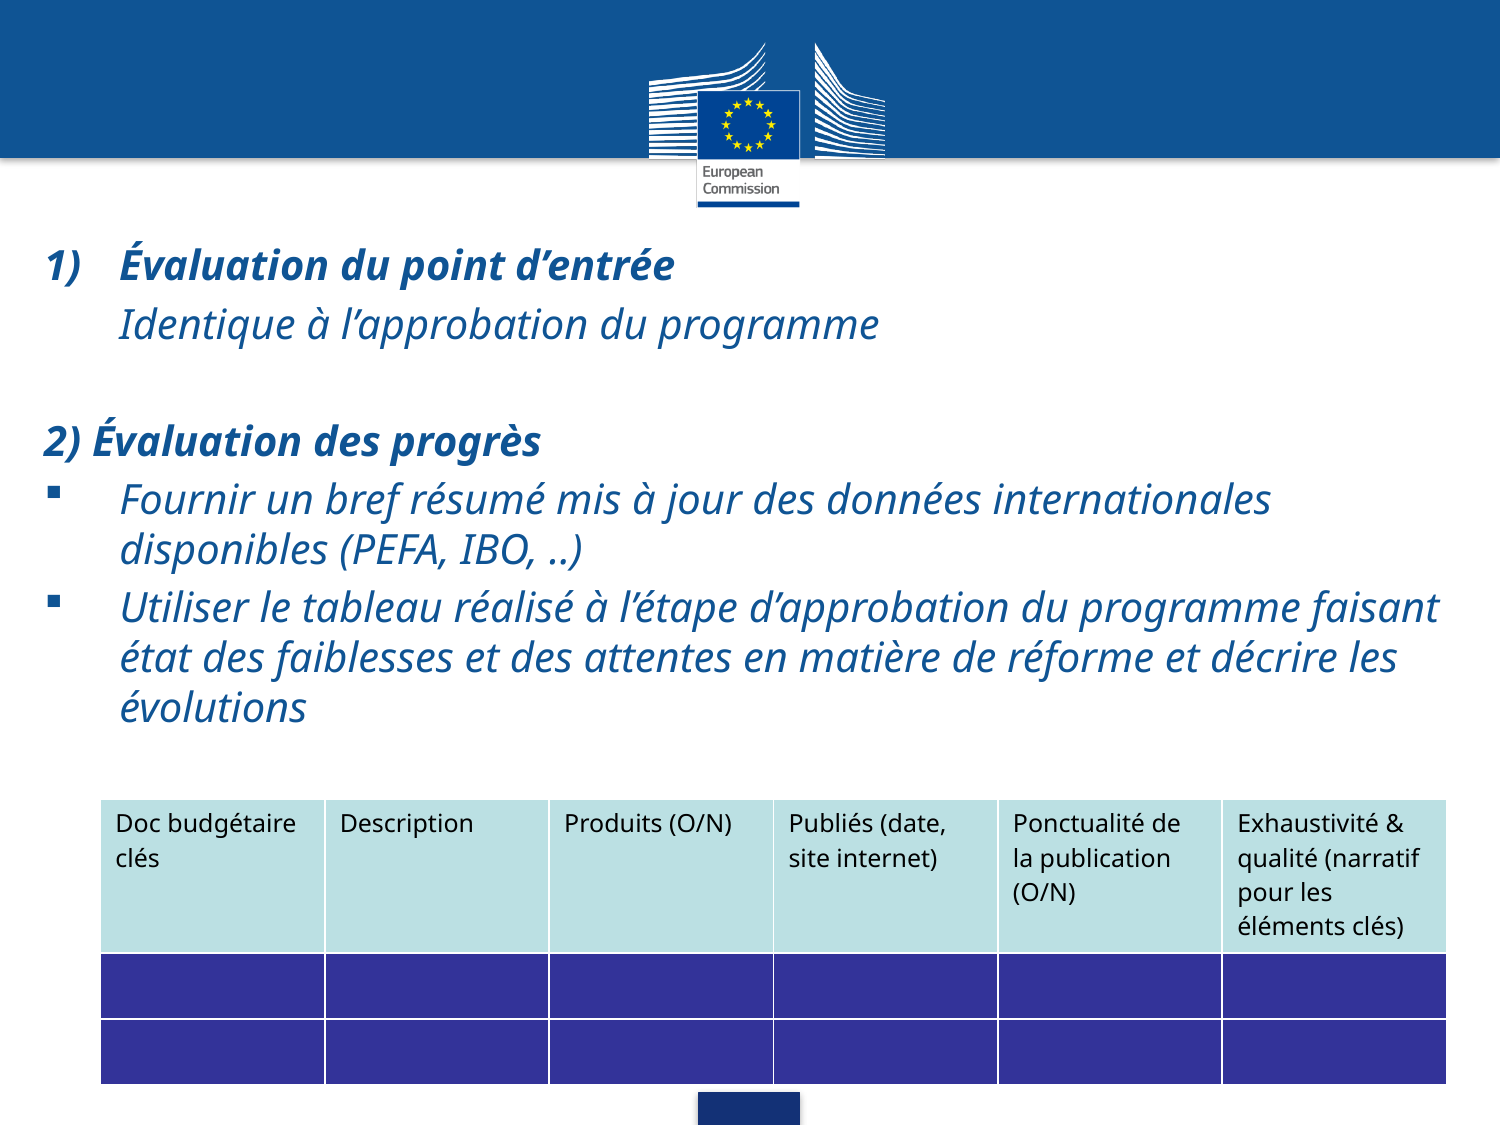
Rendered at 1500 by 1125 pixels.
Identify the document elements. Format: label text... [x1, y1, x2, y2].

table_cell [101, 1020, 324, 1084]
table_header Publiés (date, site internet) [774, 800, 997, 952]
table_header Exhaustivité & qualité (narratif pour les éléments clés) [1223, 800, 1446, 952]
table_cell [999, 954, 1221, 1018]
picture [649, 42, 885, 208]
table_cell [774, 1020, 997, 1084]
table_cell [999, 1020, 1221, 1084]
table_cell [326, 1020, 548, 1084]
table_cell [326, 954, 548, 1018]
table_cell [550, 954, 773, 1018]
table_cell [101, 954, 324, 1018]
table_header Description [326, 800, 548, 952]
table_header Produits (O/N) [550, 800, 773, 952]
table_cell [1223, 954, 1446, 1018]
table_cell [1223, 1020, 1446, 1084]
table_header Ponctualité de la publication (O/N) [999, 800, 1221, 952]
table_cell [550, 1020, 773, 1084]
table_header Doc budgétaire clés [101, 800, 324, 952]
table_cell [774, 954, 997, 1018]
list Évaluation du point d’entrée Identique à l’approbation du programme 2) Évaluation des progrès Fournir un bref résumé mis à jour des données internationales disponibles (PEFA, IBO, ..) Utiliser le tableau réalisé à l’étape d’approbation du programme faisant état des faiblesses et des attentes en matière de réforme et décrire les évolutions [29, 231, 1471, 1095]
